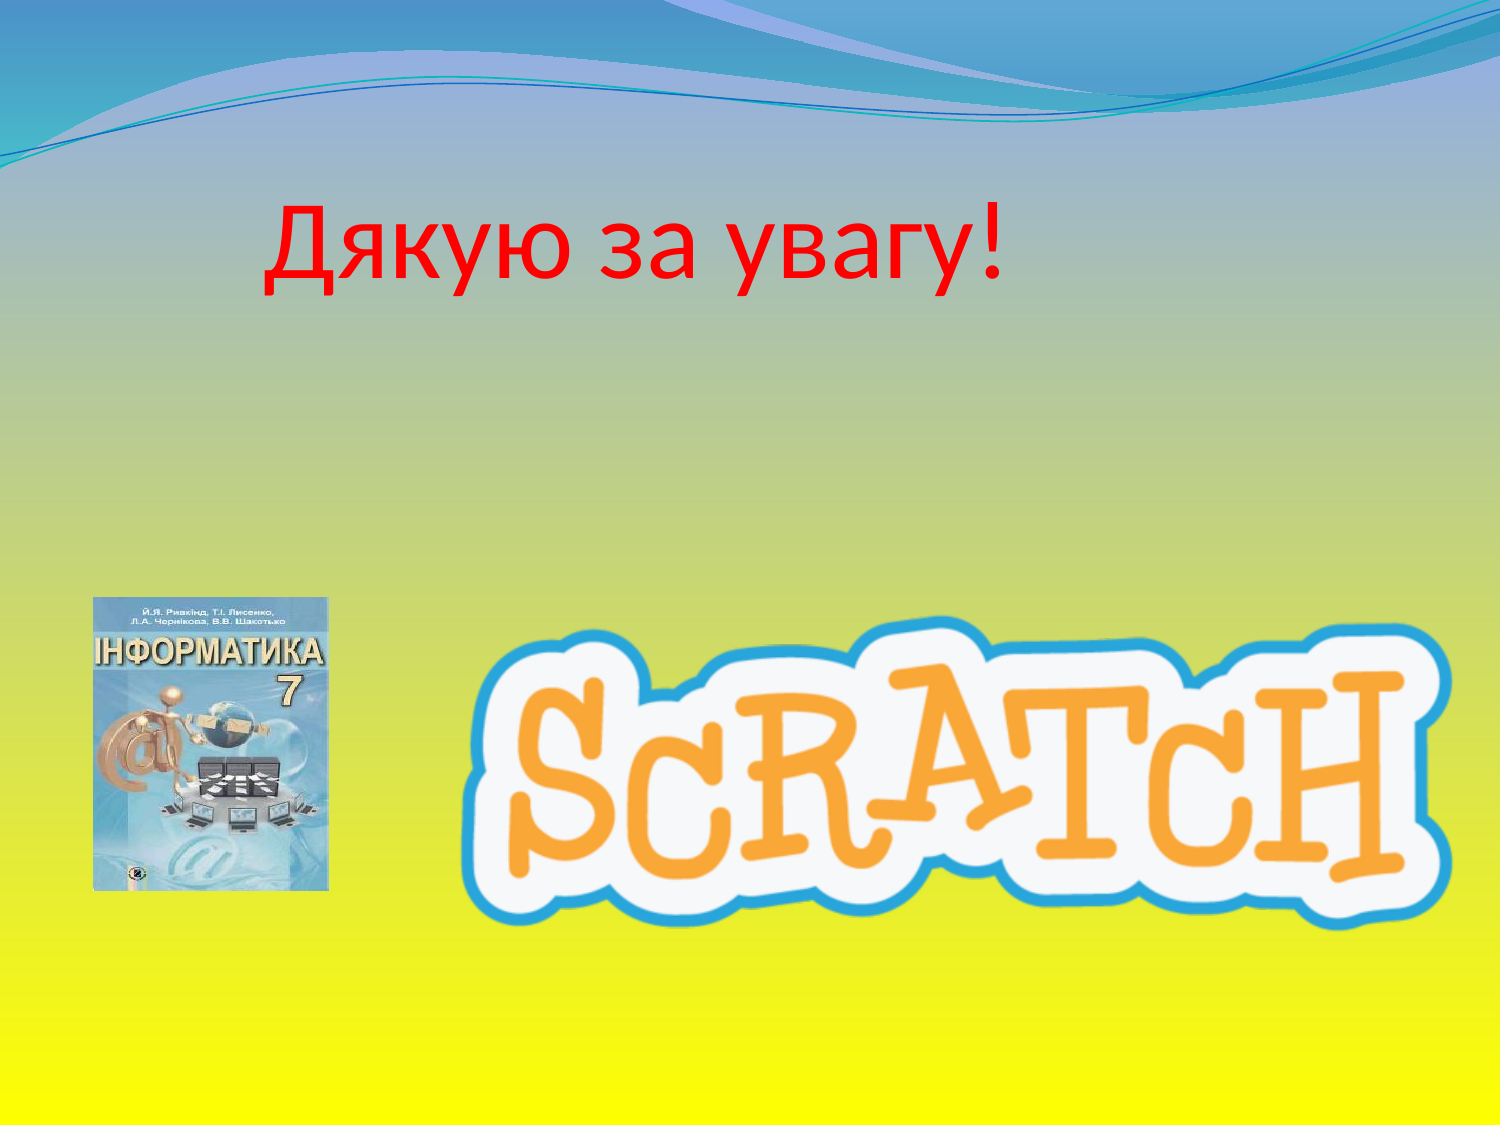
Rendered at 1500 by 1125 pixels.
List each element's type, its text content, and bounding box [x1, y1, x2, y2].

picture [93, 597, 329, 891]
text_box [0, 0, 1500, 75]
picture [456, 609, 1458, 938]
title Дякую за увагу! [263, 113, 1237, 302]
